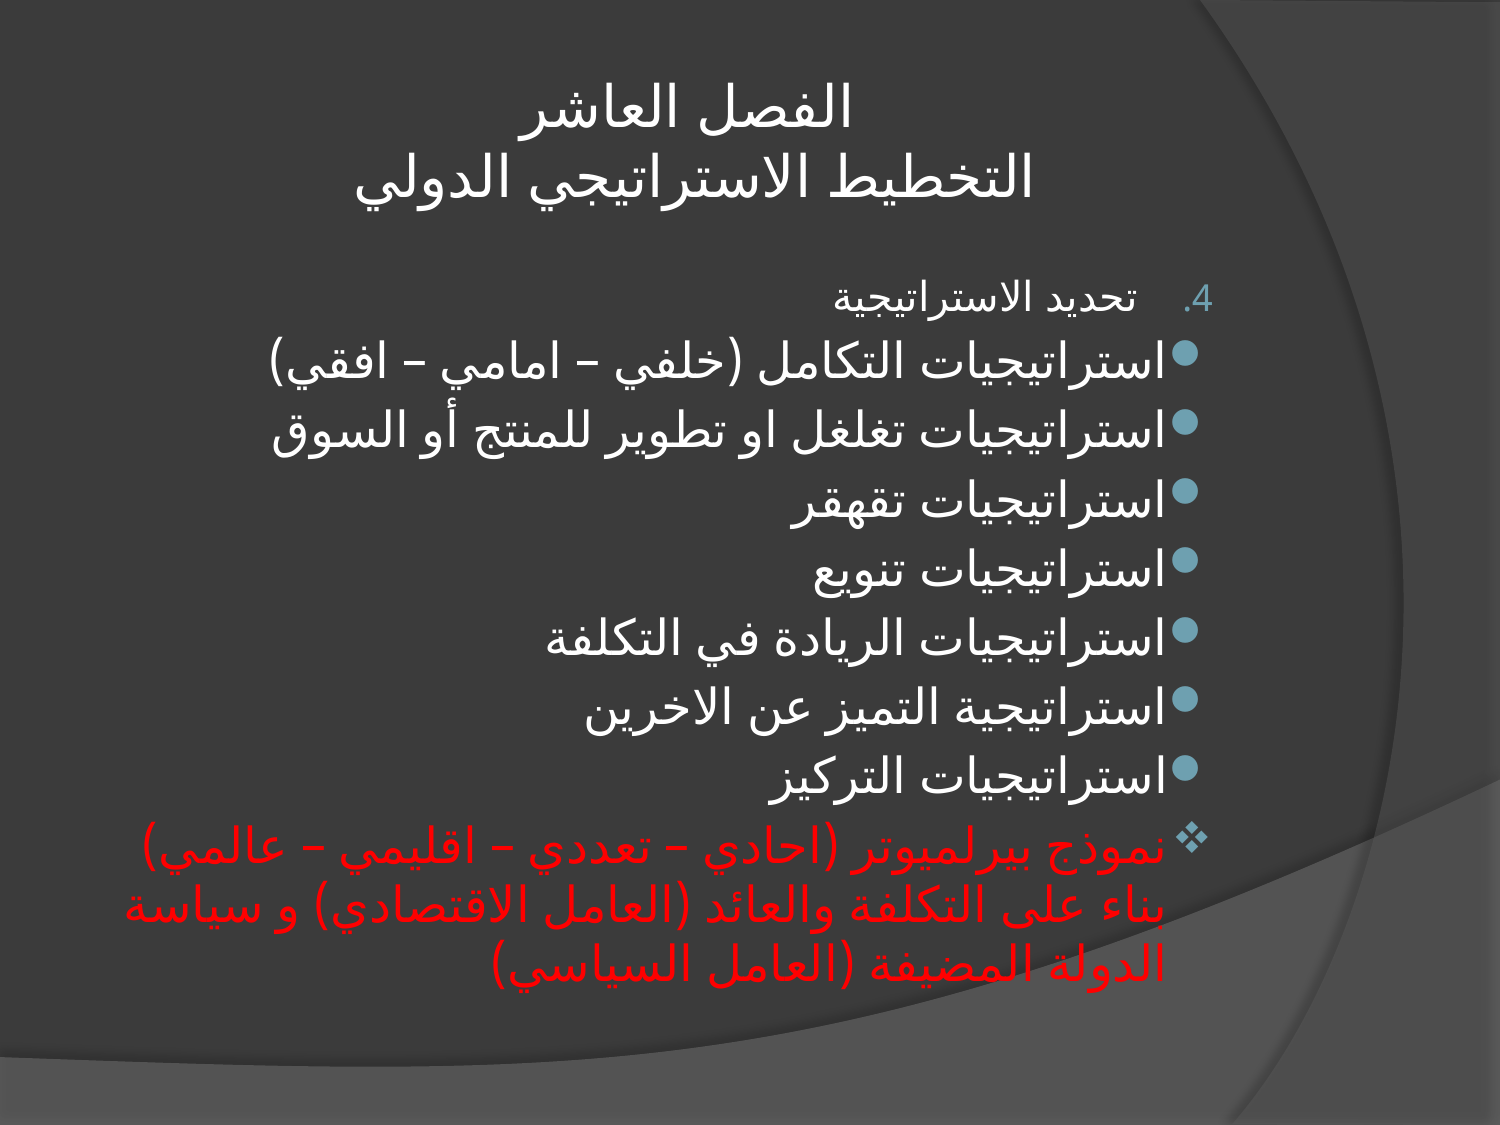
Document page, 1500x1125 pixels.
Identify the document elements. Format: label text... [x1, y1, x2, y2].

title الفصل العاشر التخطيط الاستراتيجي الدولي [75, 45, 1300, 233]
list تحديد الاستراتيجية استراتيجيات التكامل (خلفي – امامي – افقي) استراتيجيات تغلغل او تطوير للمنتج أو السوق استراتيجيات تقهقر استراتيجيات تنويع استراتيجيات الريادة في التكلفة استراتيجية التميز عن الاخرين استراتيجيات التركيز نموذج بيرلميوتر (احادي – تعددي – اقليمي – عالمي) بناء على التكلفة والعائد (العامل الاقتصادي) و سياسة الدولة المضيفة (العامل السياسي) [75, 262, 1300, 1005]
